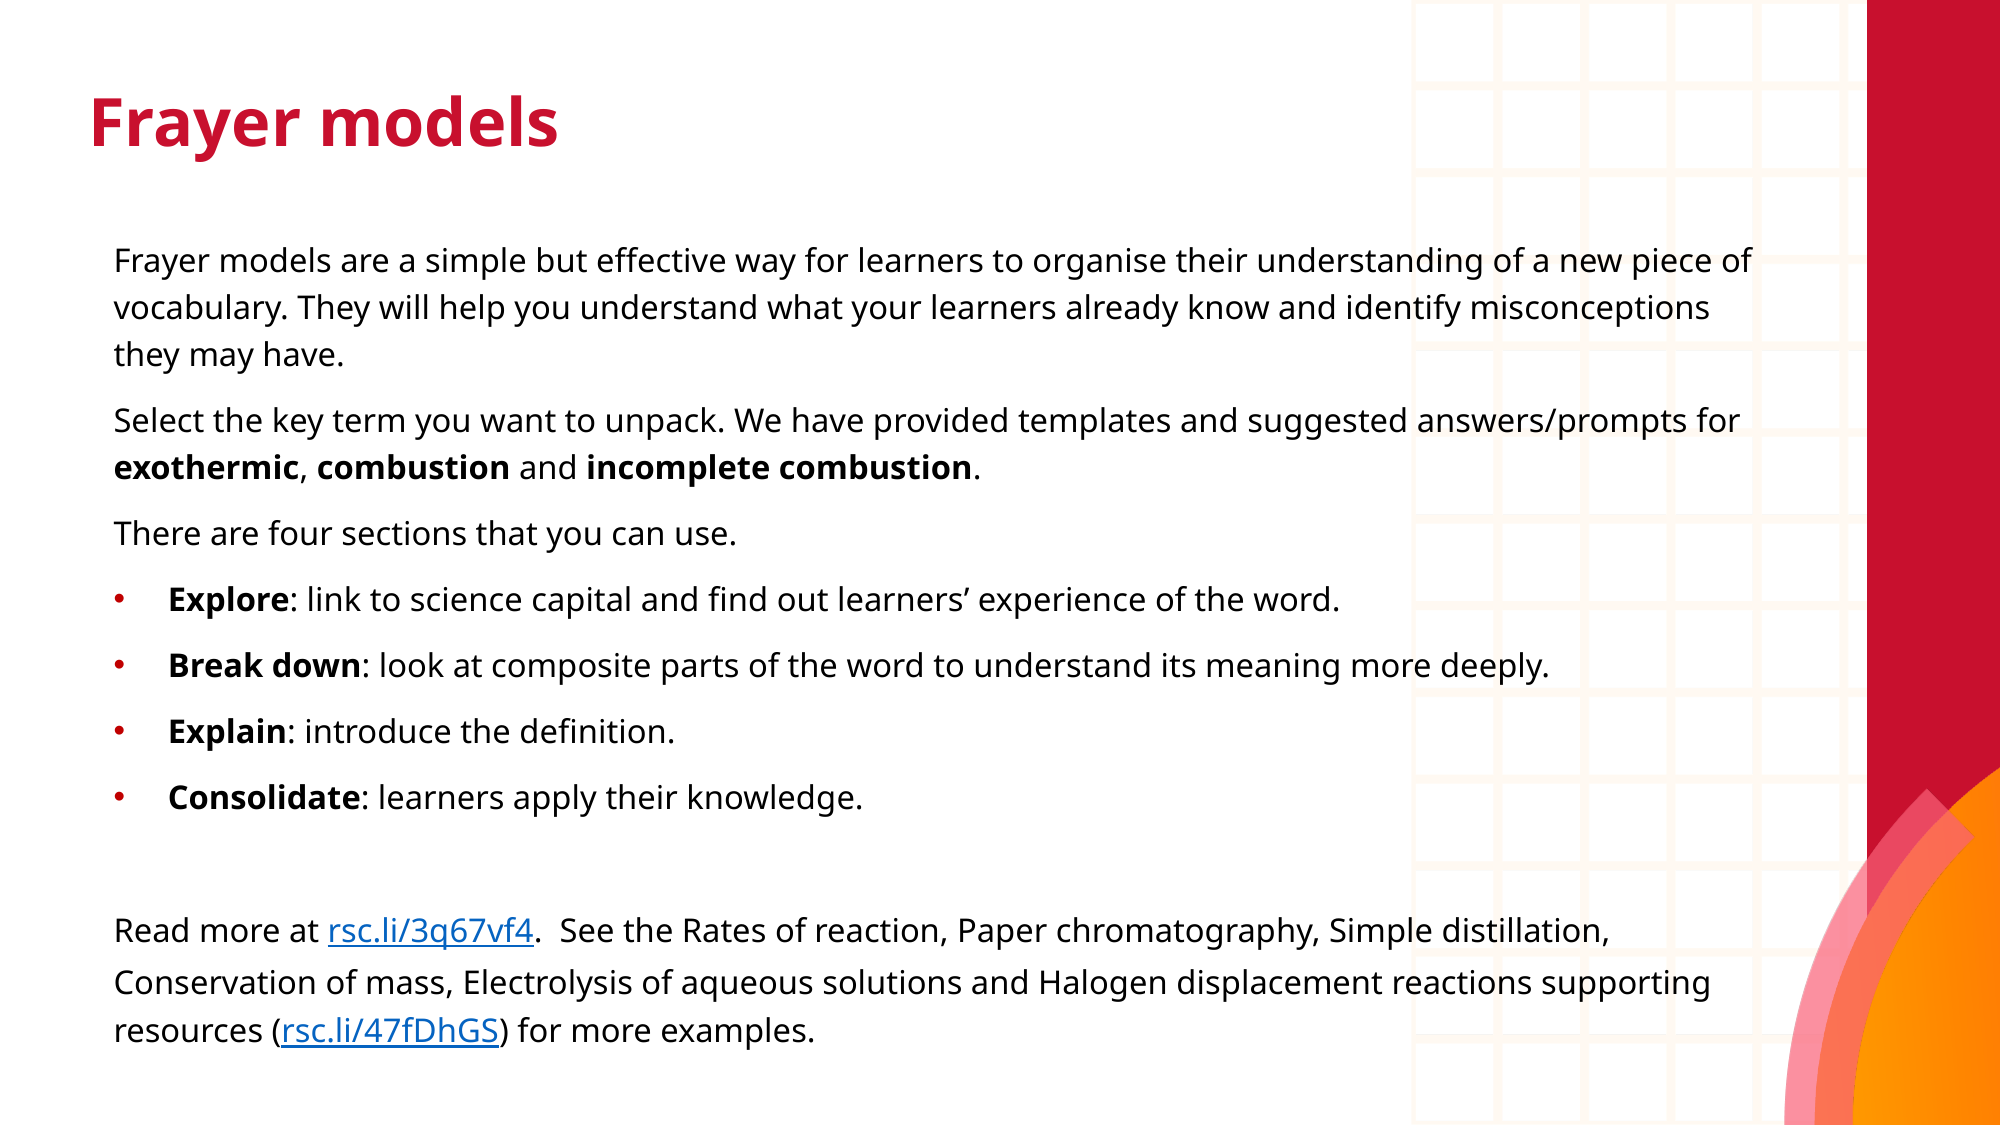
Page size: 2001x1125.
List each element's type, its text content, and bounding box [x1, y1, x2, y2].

title Frayer models [88, 88, 1743, 161]
picture [1411, 0, 2000, 1125]
text_box Frayer models are a simple but effective way for learners to organise their understanding of a new piece of vocabulary. They will help you understand what your learners already know and identify misconceptions they may have. Select the key term you want to unpack. We have provided templates and suggested answers/prompts for exothermic, combustion and incomplete combustion. There are four sections that you can use. Explore: link to science capital and find out learners’ experience of the word. Break down: look at composite parts of the word to understand its meaning more deeply. Explain: introduce the definition. Consolidate: learners apply their knowledge. Read more at rsc.li/3q67vf4. See the Rates of reaction, Paper chromatography, Simple distillation, Conservation of mass, Electrolysis of aqueous solutions and Halogen displacement reactions supporting resources (rsc.li/47fDhGS) for more examples. [113, 231, 1767, 1059]
